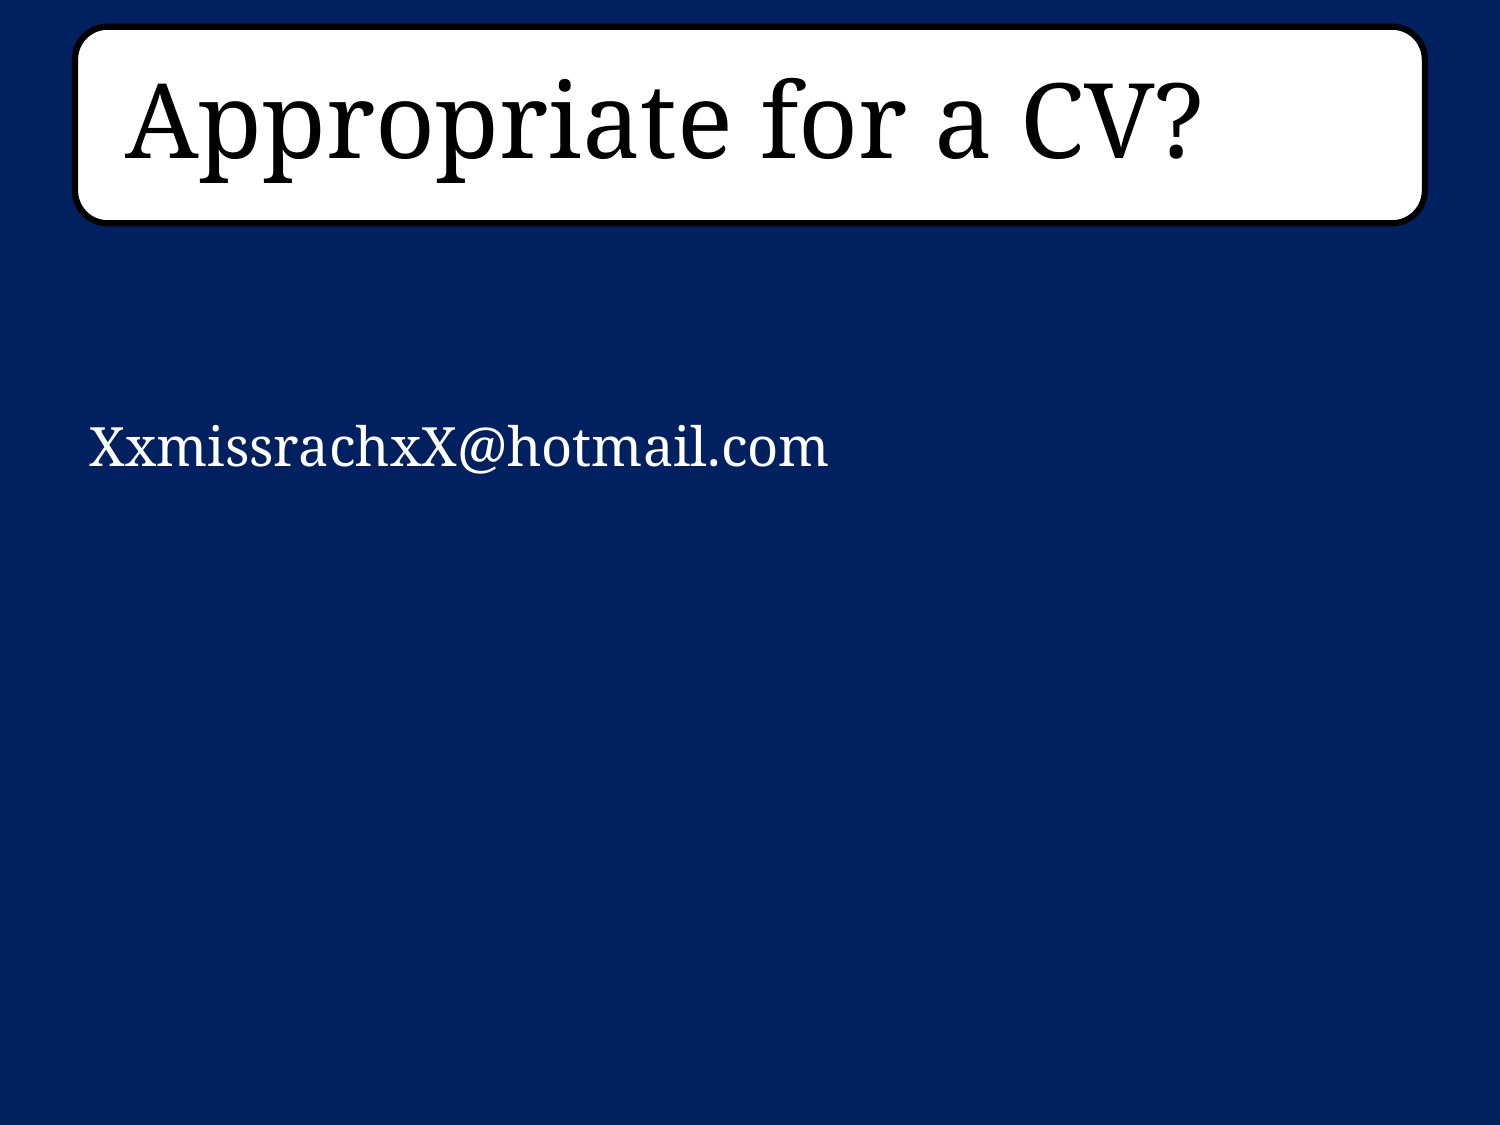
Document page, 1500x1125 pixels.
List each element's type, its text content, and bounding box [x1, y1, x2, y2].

list XxmissrachxX@hotmail.com [75, 249, 1425, 1000]
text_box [78, 28, 1424, 224]
